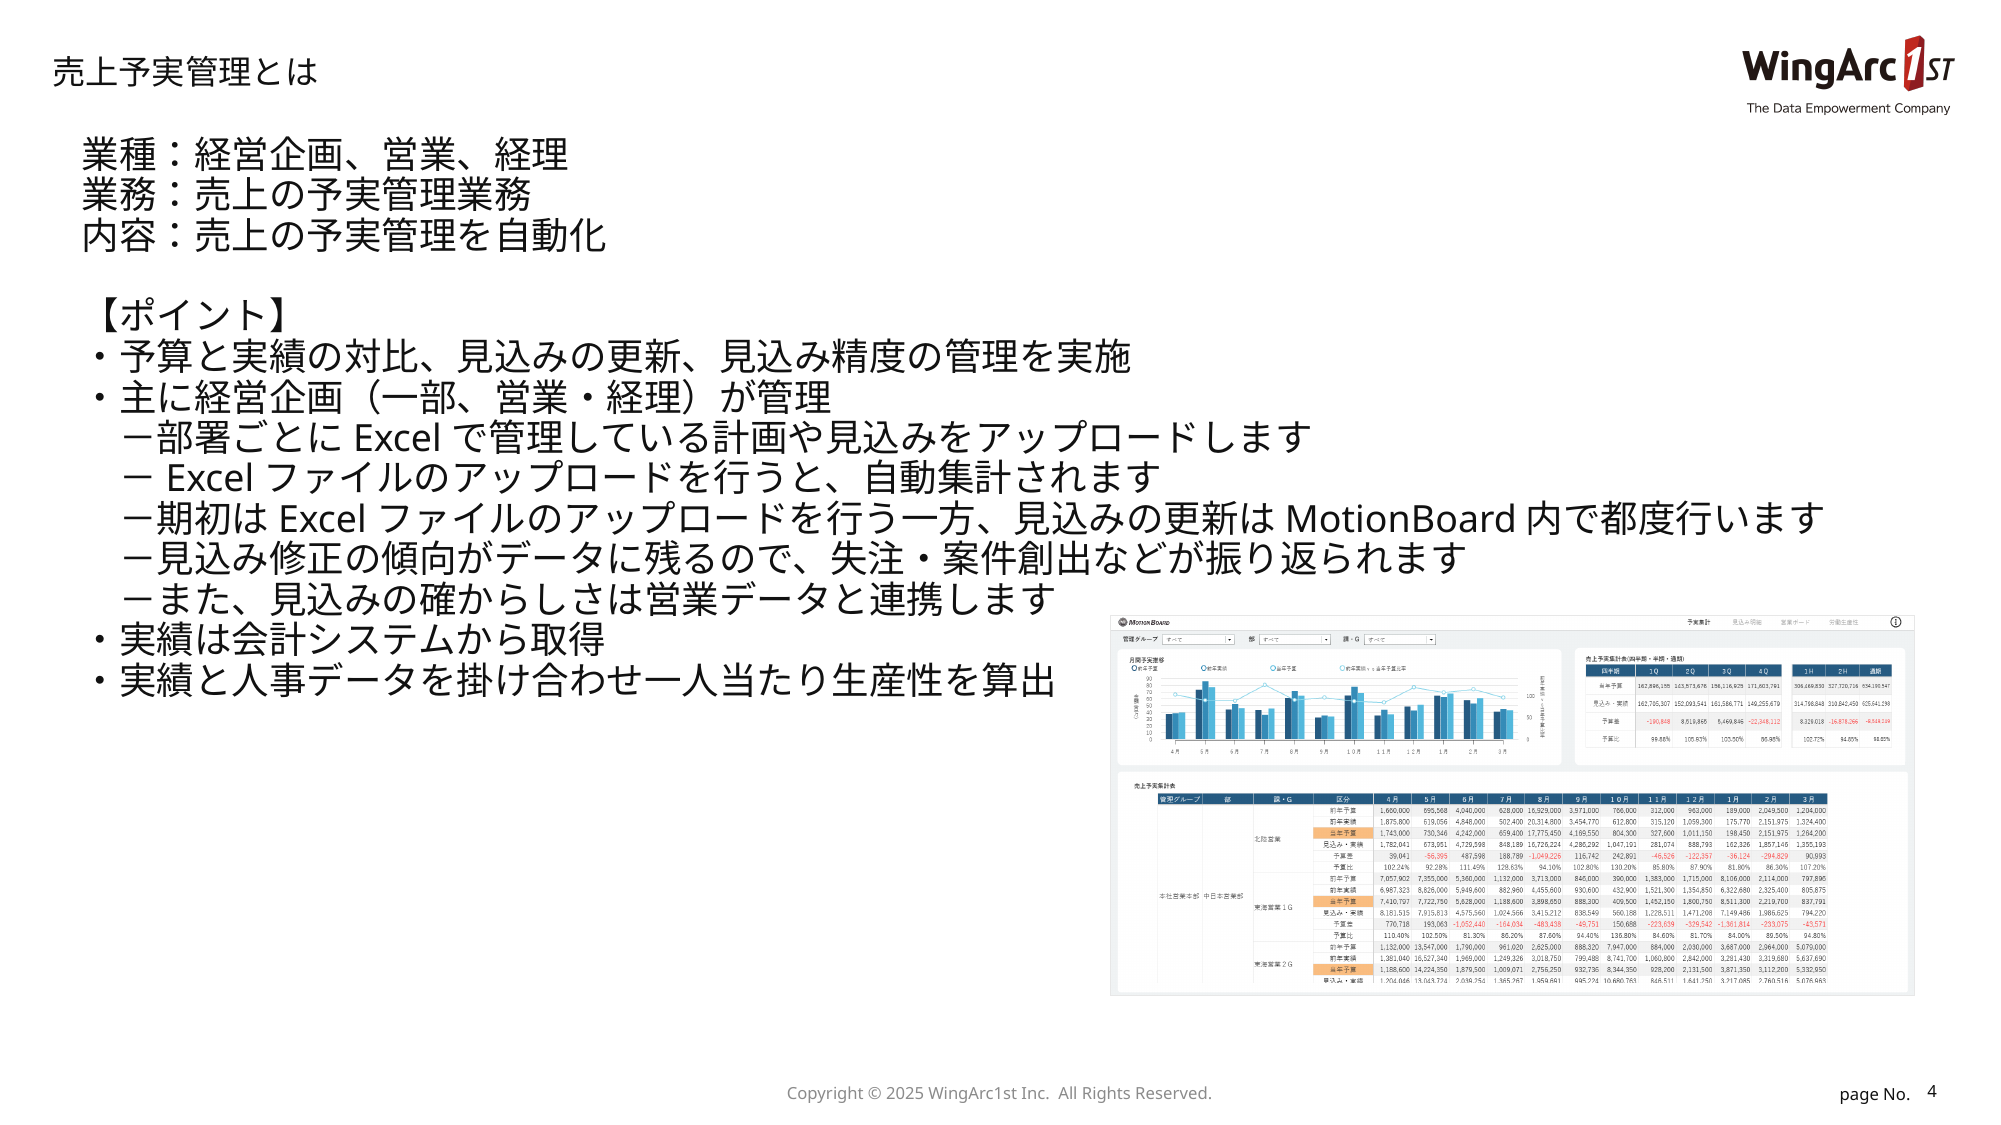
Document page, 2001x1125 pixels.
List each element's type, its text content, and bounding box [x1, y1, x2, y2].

picture [1726, 19, 1971, 129]
slide_number 4 [1927, 1068, 1980, 1116]
picture [1110, 615, 1915, 996]
title 売上予実管理とは [46, 56, 625, 93]
footer Copyright © 2025 WingArc1st Inc. All Rights Reserved. [746, 1073, 1254, 1112]
text_box 業種：経営企画、営業、経理 業務：売上の予実管理業務 内容：売上の予実管理を自動化 【ポイント】 ・予算と実績の対比、見込みの更新、見込み精度の管理を実施 ・主に経営企画（一部、営業・経理）が管理 －部署ごとにExcelで管理している計画や見込みをアップロードします －Excelファイルのアップロードを行うと、自動集計されます －期初はExcelファイルのアップロードを行う一方、見込みの更新はMotionBoard内で都度行います －見込み修正の傾向がデータに残るので、失注・案件創出などが振り返られます －また、見込みの確からしさは営業データと連携します ・実績は会計システムから取得 ・実績と人事データを掛け合わせ一人当たり生産性を算出 [81, 128, 1919, 808]
